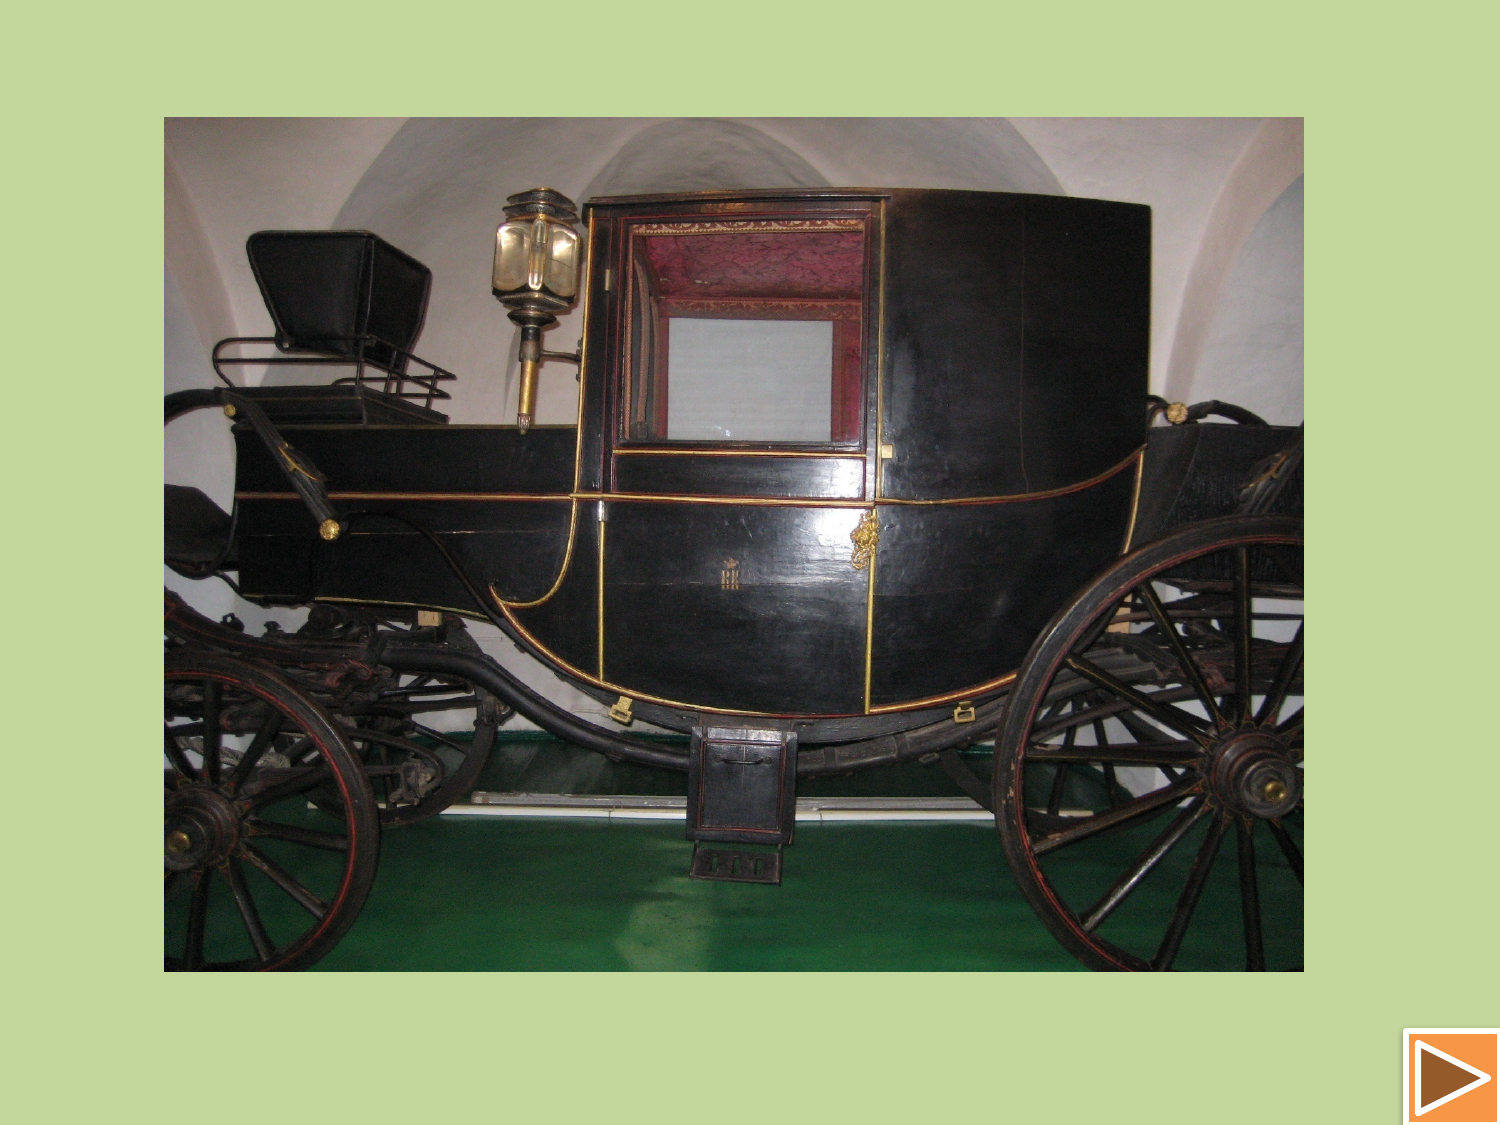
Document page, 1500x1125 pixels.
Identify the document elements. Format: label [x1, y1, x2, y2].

text_box [1403, 1028, 1500, 1125]
picture [163, 116, 1304, 973]
